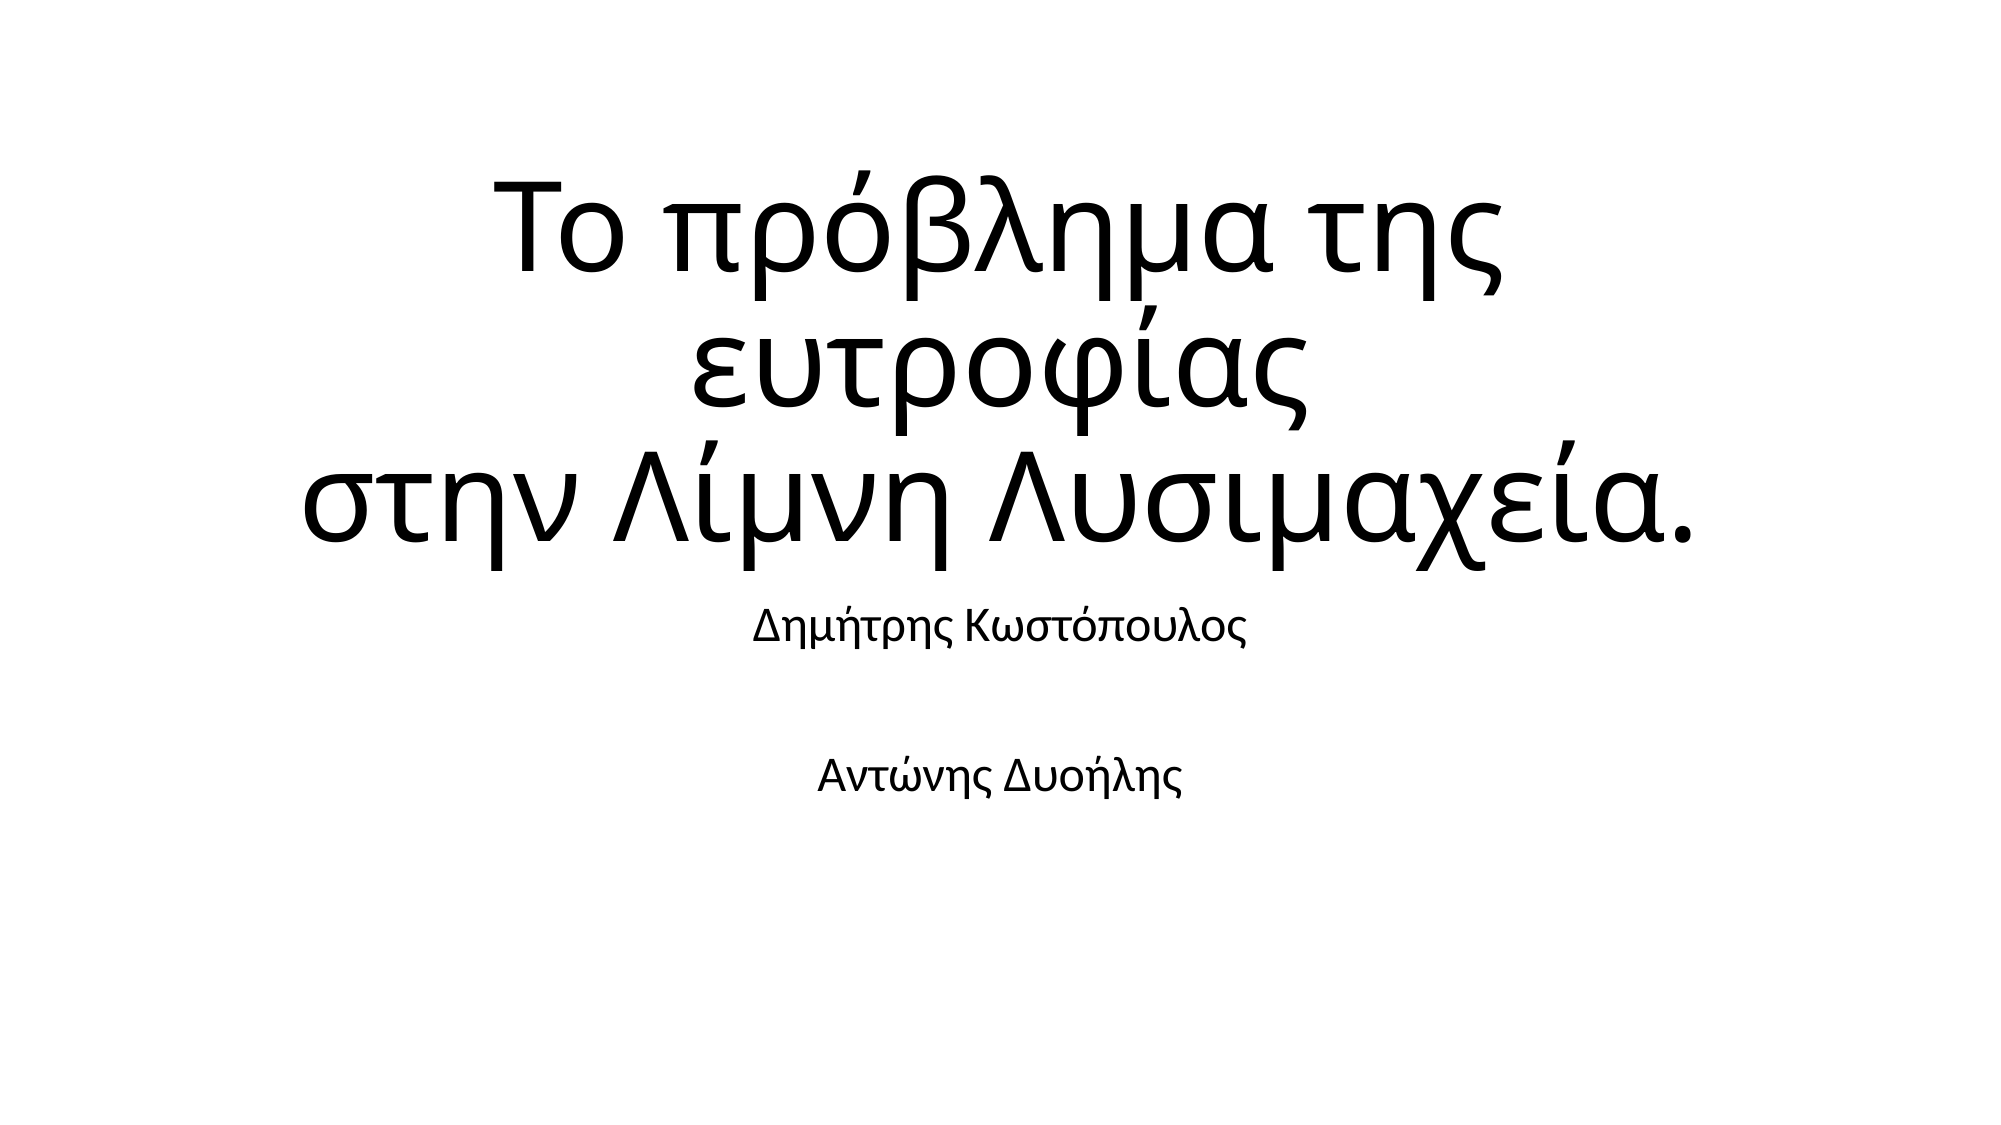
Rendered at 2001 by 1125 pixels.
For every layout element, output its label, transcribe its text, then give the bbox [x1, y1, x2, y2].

title Το πρόβλημα της ευτροφίας στην Λίμνη Λυσιμαχεία. [249, 184, 1750, 576]
subtitle Δημήτρης Κωστόπουλος Αντώνης Δυοήλης [249, 590, 1750, 863]
